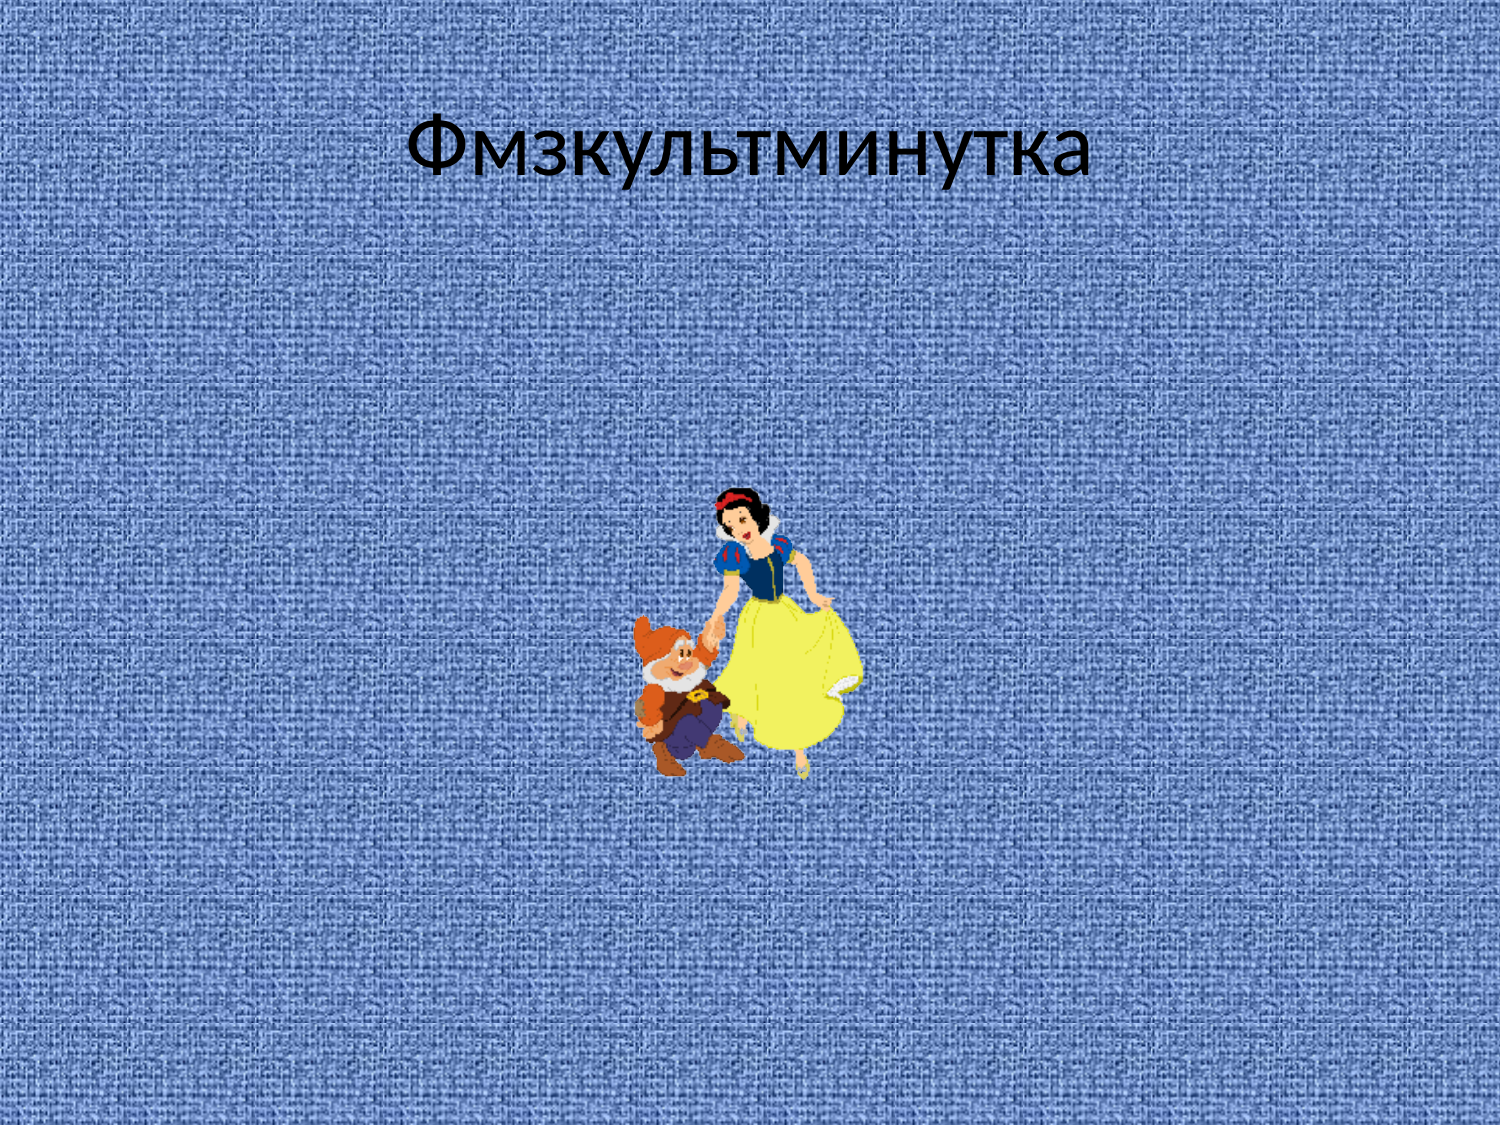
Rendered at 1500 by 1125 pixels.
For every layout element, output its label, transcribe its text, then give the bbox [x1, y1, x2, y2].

picture [0, 0, 1500, 1125]
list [631, 485, 869, 783]
title Фмзкультминутка [75, 45, 1425, 233]
